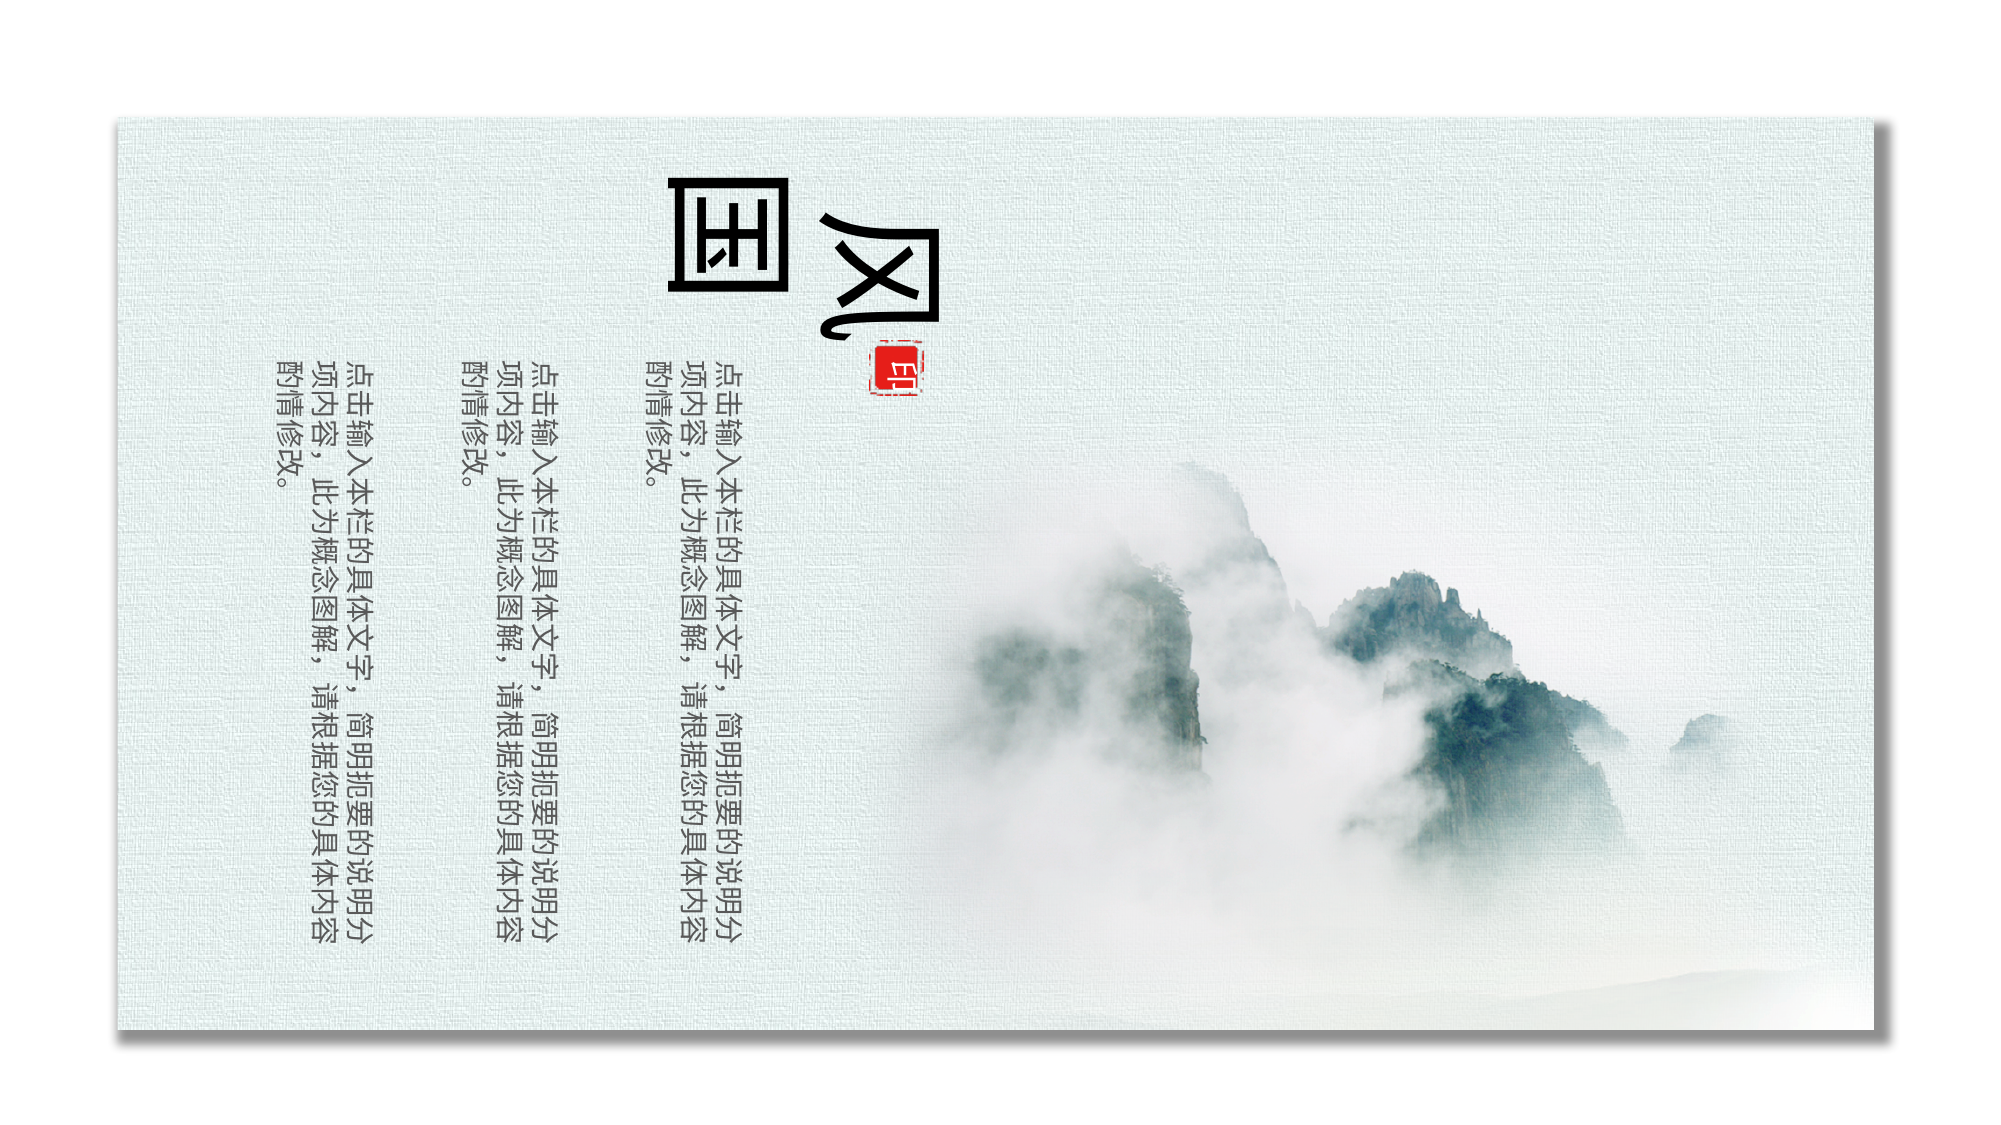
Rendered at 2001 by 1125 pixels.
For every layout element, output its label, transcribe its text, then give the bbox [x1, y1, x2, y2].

picture [791, 401, 1874, 1030]
text_box 风 [778, 193, 976, 337]
text_box 点击输入本栏的具体文字，简明扼要的说明分项内容，此为概念图解，请根据您的具体内容酌情修改。 [250, 346, 387, 964]
text_box 点击输入本栏的具体文字，简明扼要的说明分项内容，此为概念图解，请根据您的具体内容酌情修改。 [619, 345, 756, 963]
text_box 国 [627, 151, 825, 295]
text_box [860, 340, 931, 415]
text_box 点击输入本栏的具体文字，简明扼要的说明分项内容，此为概念图解，请根据您的具体内容酌情修改。 [434, 345, 571, 963]
text_box [117, 117, 1875, 1030]
